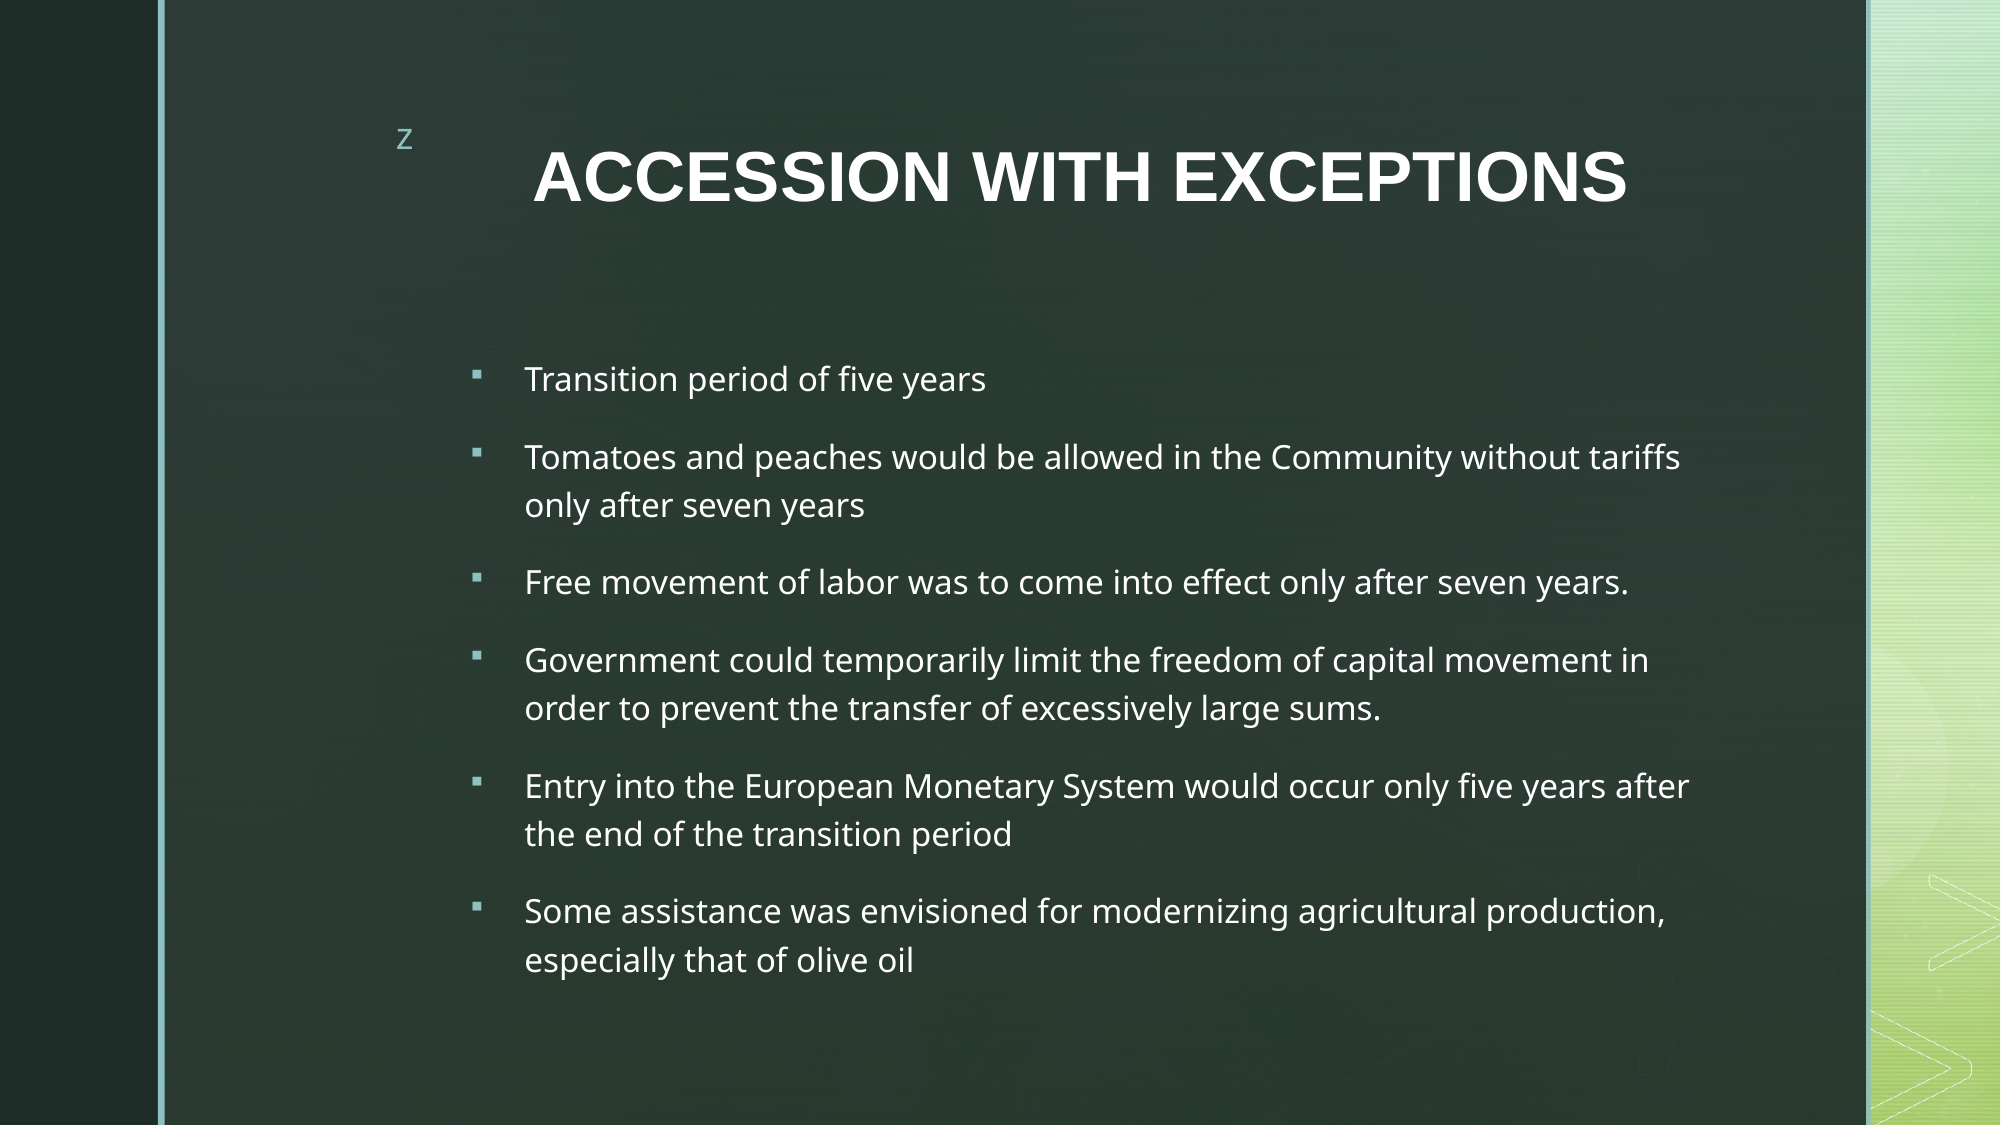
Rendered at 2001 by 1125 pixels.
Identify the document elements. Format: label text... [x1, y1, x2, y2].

picture [1871, 0, 2001, 1125]
list Transition period of five years Tomatoes and peaches would be allowed in the Community without tariffs only after seven years Free movement of labor was to come into effect only after seven years. Government could temporarily limit the freedom of capital movement in order to prevent the transfer of excessively large sums. Entry into the European Monetary System would occur only five years after the end of the transition period Some assistance was envisioned for modernizing agricultural production, especially that of olive oil [454, 336, 1734, 993]
title ACCESSION WITH EXCEPTIONS [428, 132, 1734, 310]
